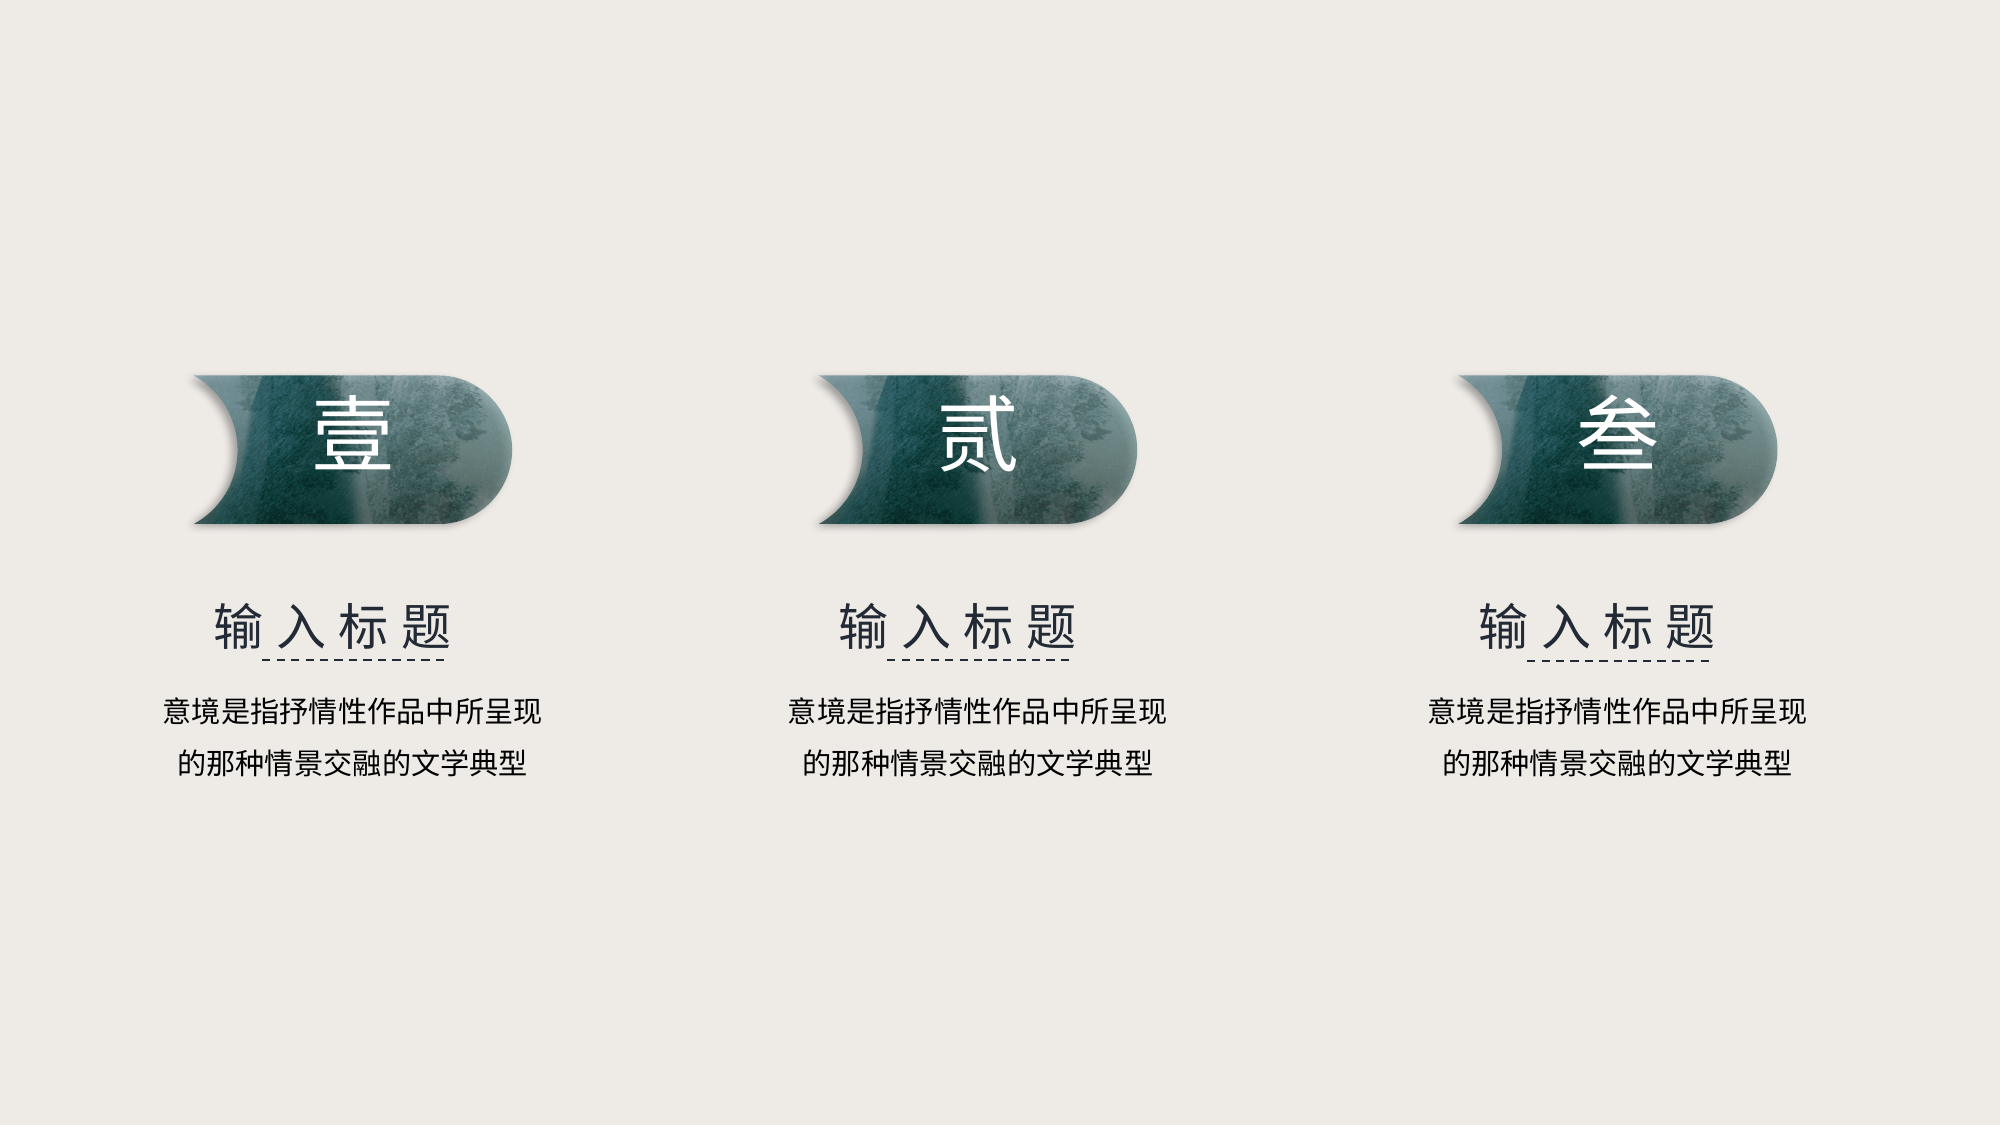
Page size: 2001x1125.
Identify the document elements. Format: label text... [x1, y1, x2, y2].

text_box [1458, 375, 1778, 525]
text_box 贰 [915, 375, 1041, 490]
text_box 意境是指抒情性作品中所呈现的那种情景交融的文学典型 [762, 668, 1194, 788]
text_box [818, 375, 1138, 525]
text_box 叁 [1555, 375, 1681, 490]
text_box 意境是指抒情性作品中所呈现的那种情景交融的文学典型 [1402, 668, 1834, 788]
text_box 意境是指抒情性作品中所呈现的那种情景交融的文学典型 [137, 668, 569, 788]
text_box 壹 [290, 375, 416, 490]
text_box 输入标题 [823, 588, 1132, 664]
text_box [193, 375, 513, 525]
text_box 输入标题 [1463, 588, 1772, 664]
text_box 输入标题 [198, 588, 507, 664]
